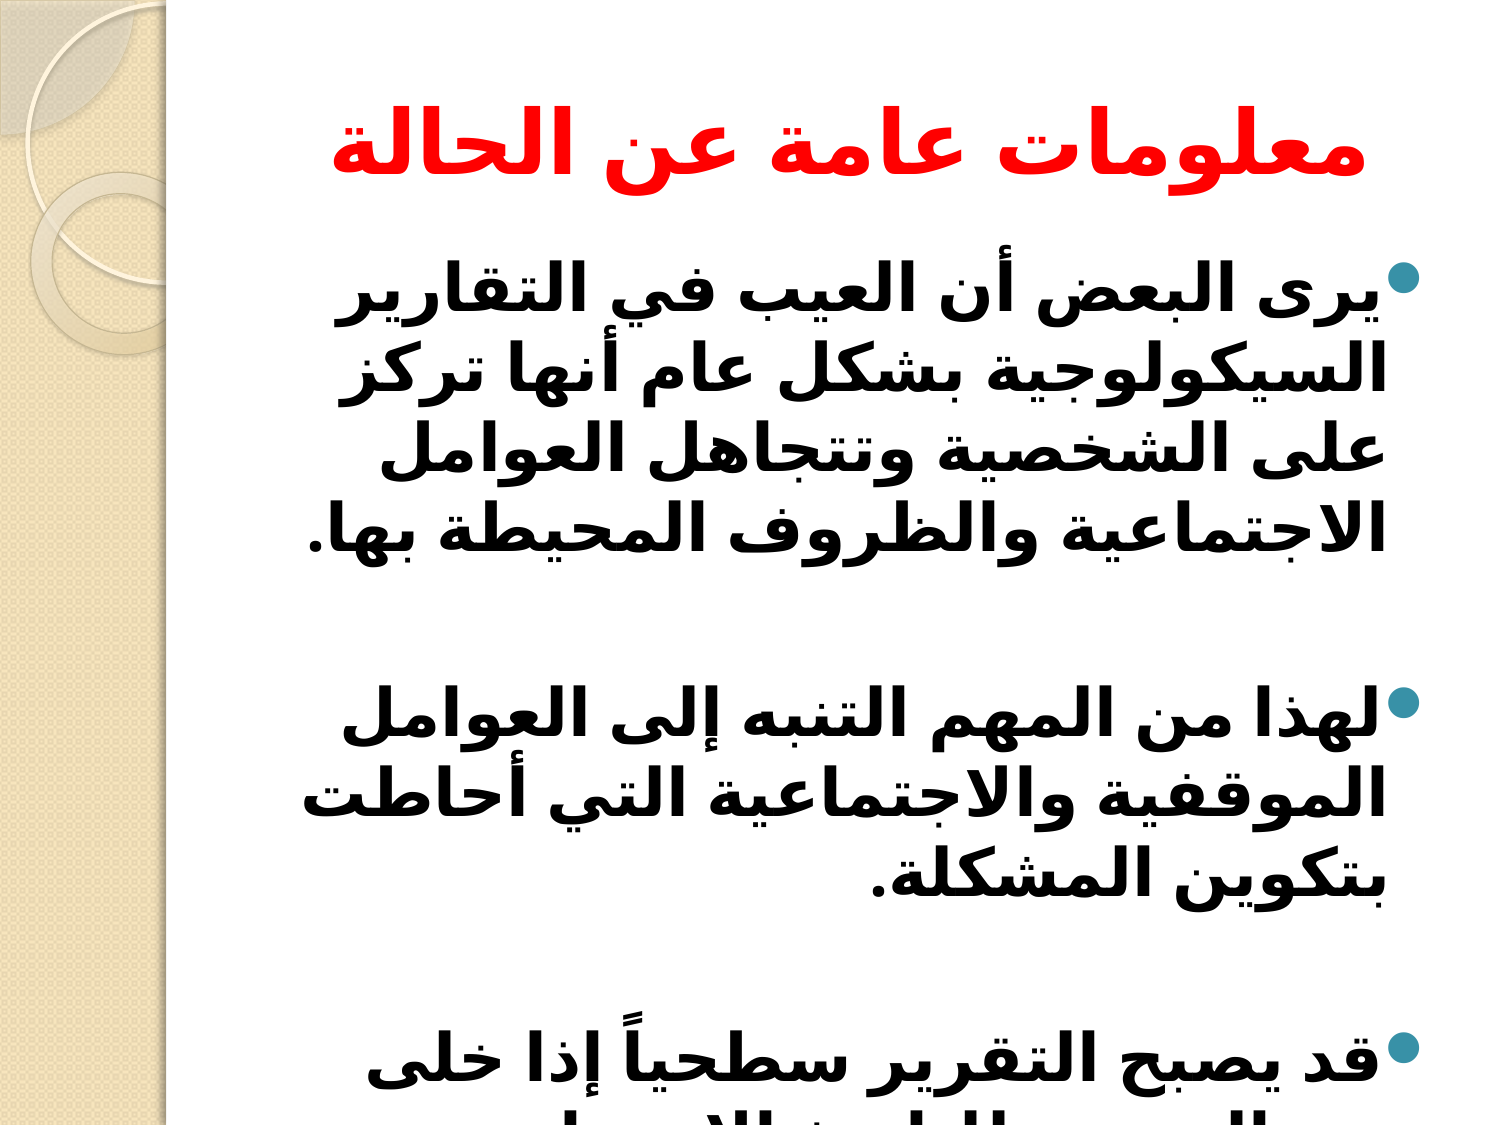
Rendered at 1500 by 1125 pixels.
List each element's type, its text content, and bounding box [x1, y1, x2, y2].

list يرى البعض أن العيب في التقارير السيكولوجية بشكل عام أنها تركز على الشخصية وتتجاهل العوامل الاجتماعية والظروف المحيطة بها. لهذا من المهم التنبه إلى العوامل الموقفية والاجتماعية التي أحاطت بتكوين المشكلة. قد يصبح التقرير سطحياً إذا خلى من التعرض للتاريخ الاجتماعي للمريض. [235, 237, 1466, 1025]
title معلومات عامة عن الحالة [235, 45, 1466, 233]
